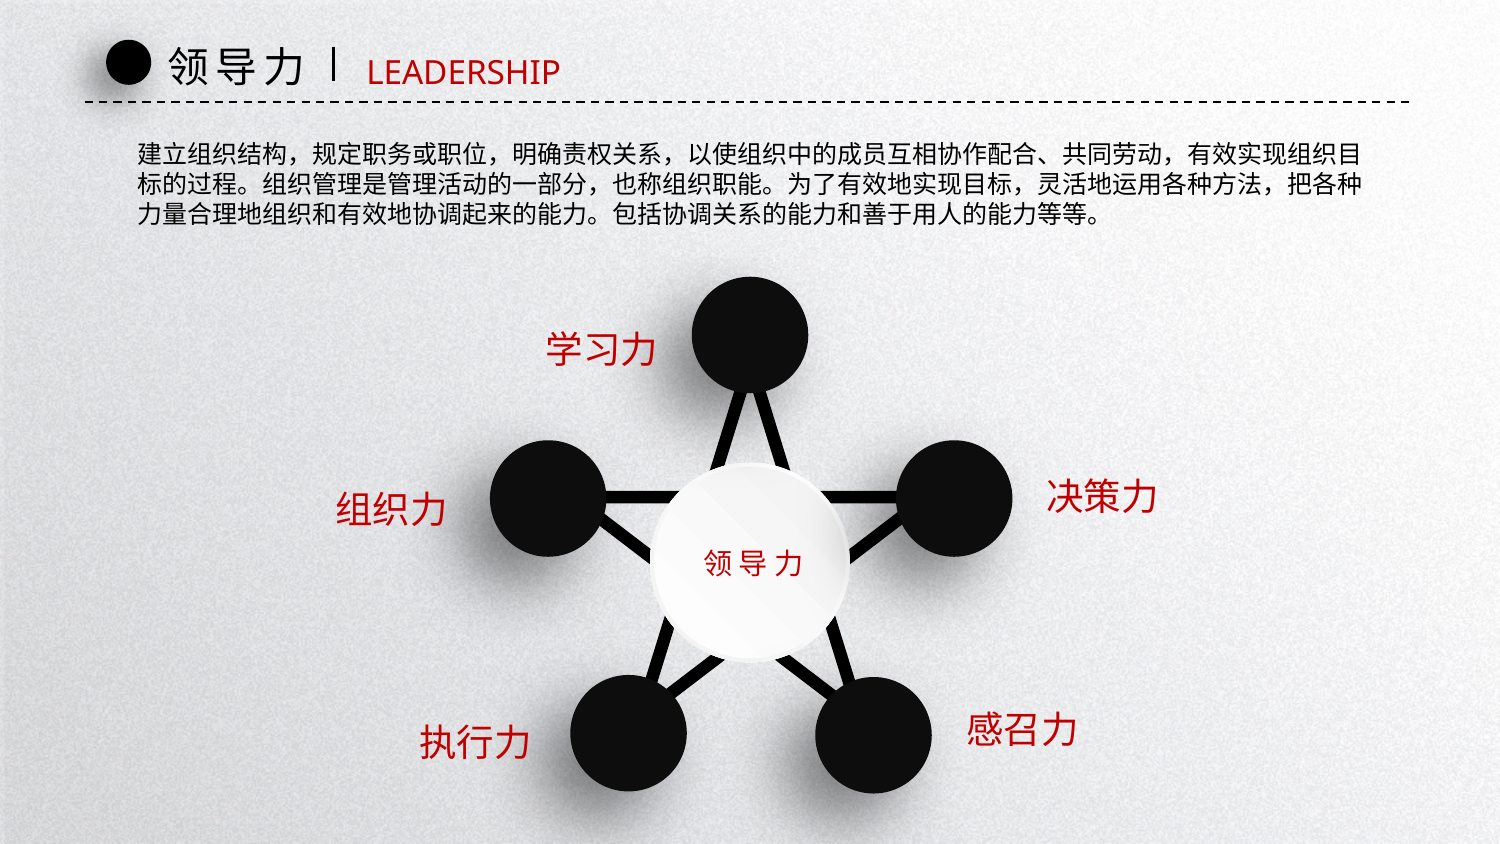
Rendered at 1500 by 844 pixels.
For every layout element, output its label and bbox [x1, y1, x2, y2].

picture [0, 0, 1500, 844]
text_box [649, 462, 851, 663]
